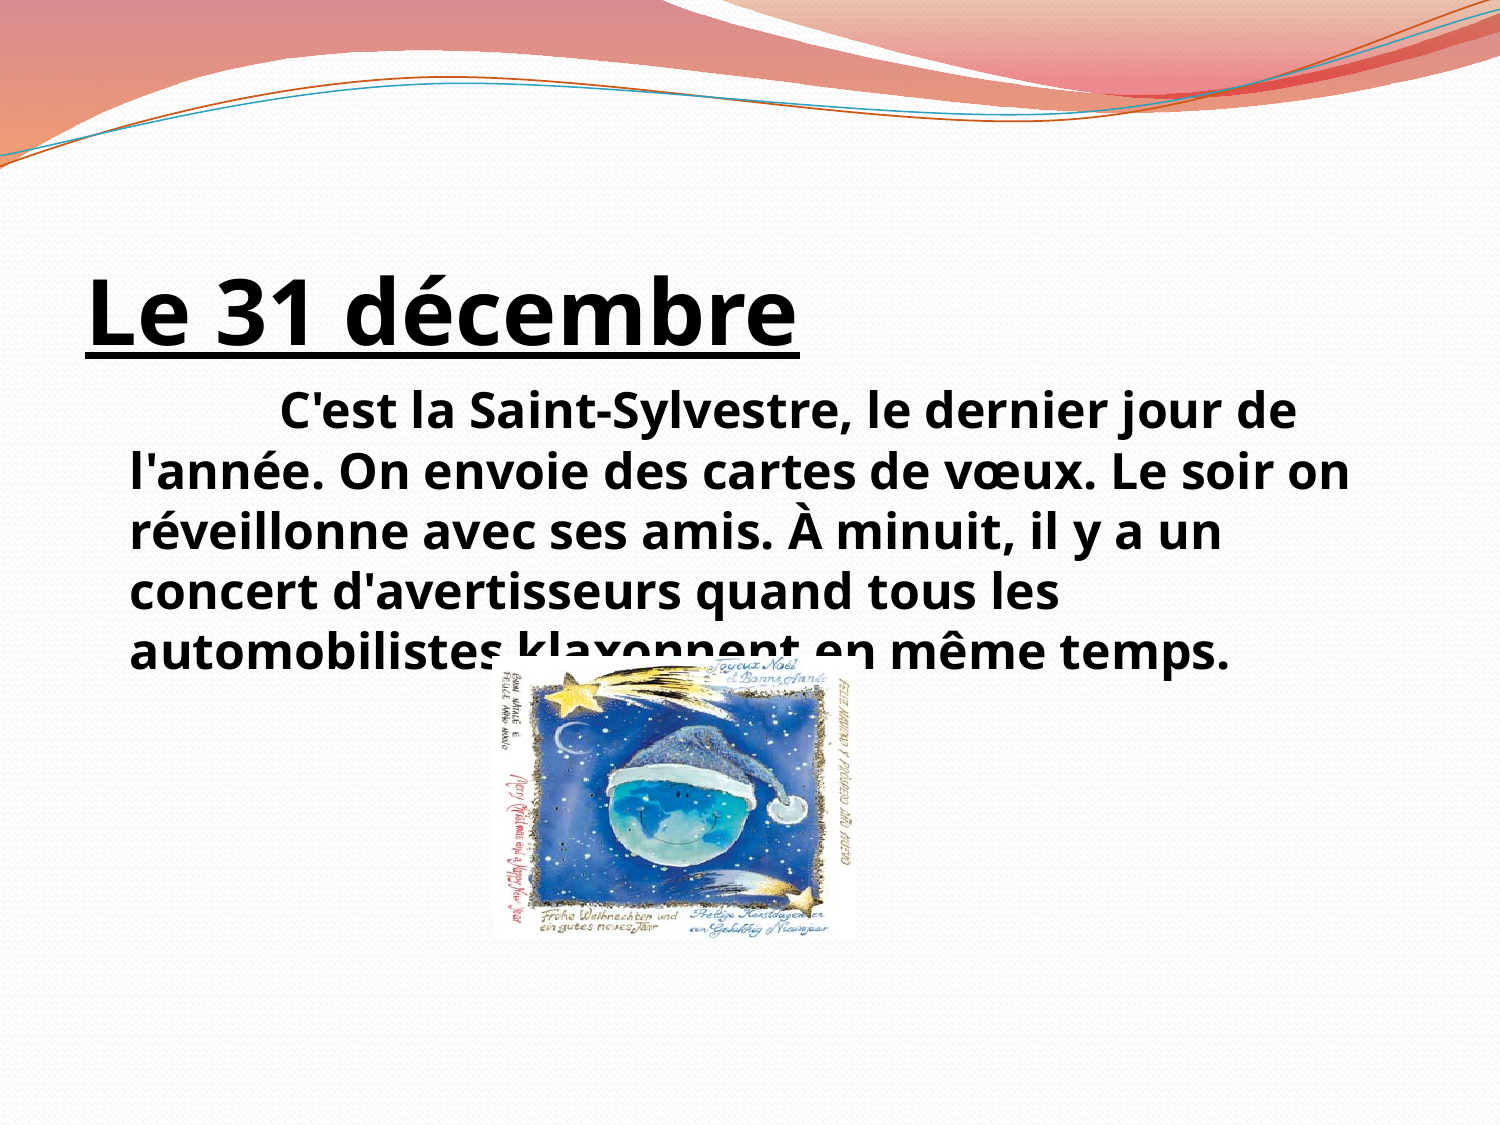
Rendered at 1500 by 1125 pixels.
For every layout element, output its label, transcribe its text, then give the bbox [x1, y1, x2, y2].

picture [491, 656, 856, 938]
list Le 31 décembre C'est la Saint-Sylvestre, le dernier jour de l'année. On envoie des cartes de vœux. Le soir on réveillonne avec ses amis. À minuit, il y a un concert d'avertisseurs quand tous les automobilistes klaxonnent en même temps. [70, 245, 1421, 989]
